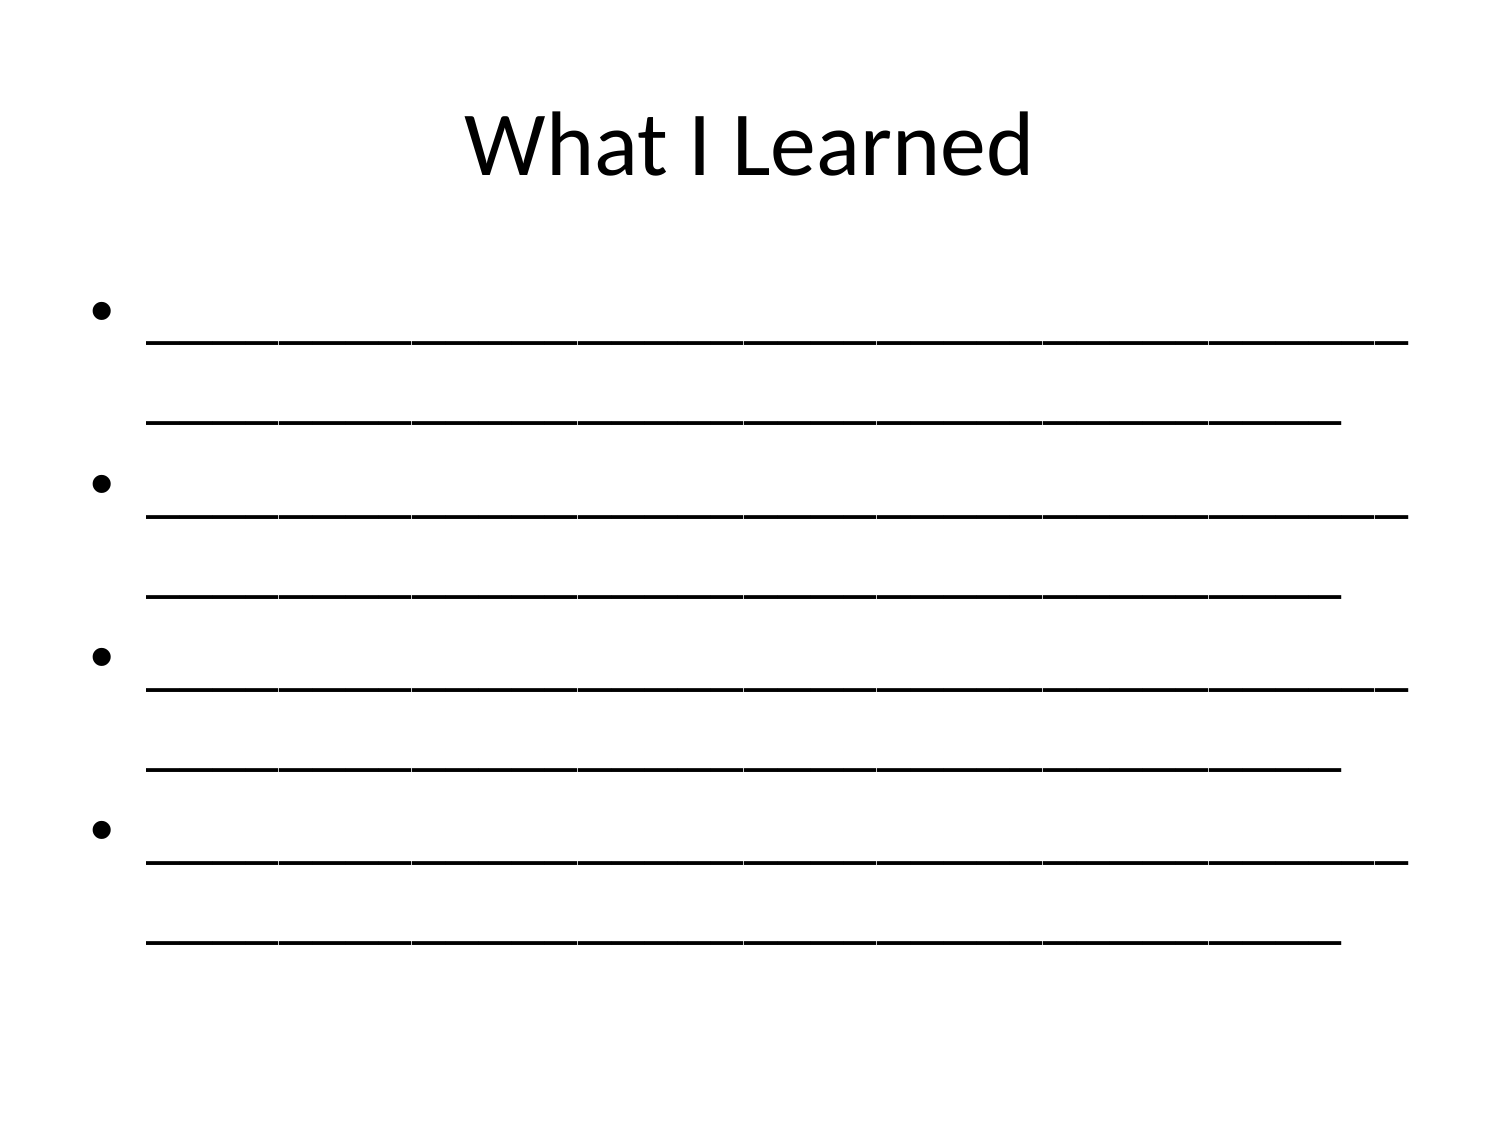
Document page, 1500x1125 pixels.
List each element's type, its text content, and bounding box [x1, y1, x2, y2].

list __________________________________________________________________________ __________________________________________________________________________ __________________________________________________________________________ __________________________________________________________________________ [75, 262, 1425, 1005]
title What I Learned [75, 45, 1425, 233]
